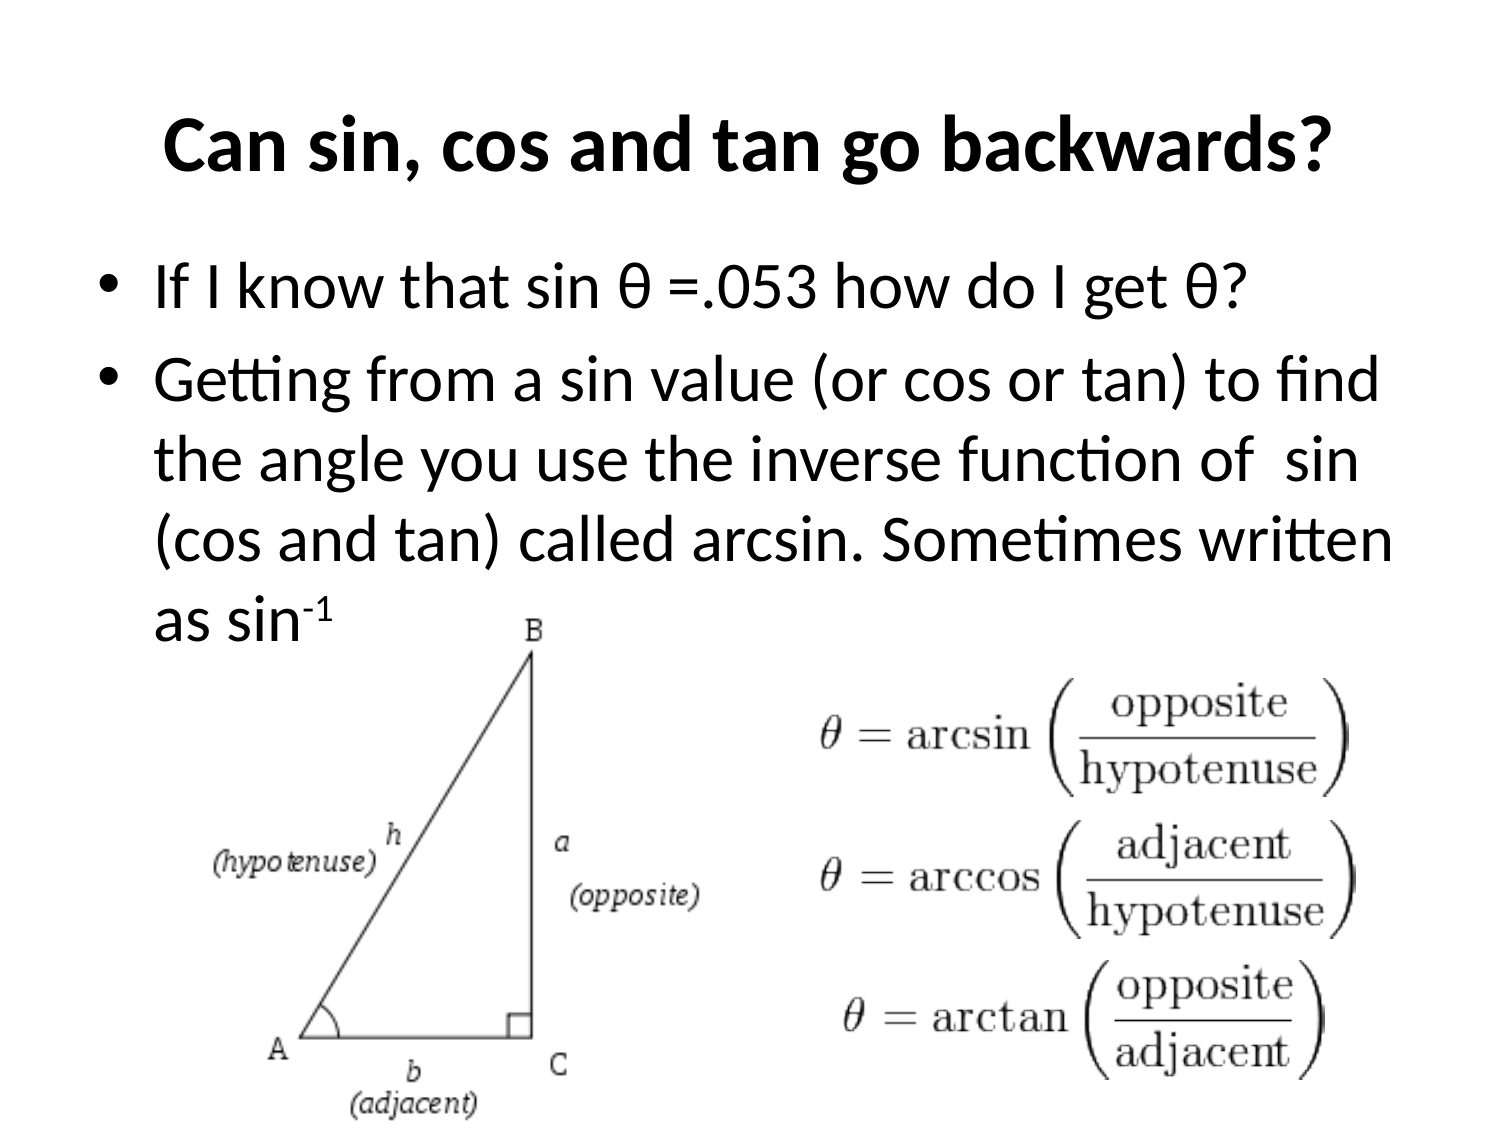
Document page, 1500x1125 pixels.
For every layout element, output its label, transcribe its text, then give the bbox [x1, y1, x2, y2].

title Can sin, cos and tan go backwards? [74, 44, 1426, 233]
picture [820, 678, 1349, 797]
list If I know that sin θ =.053 how do I get θ? Getting from a sin value (or cos or tan) to find the angle you use the inverse function of sin (cos and tan) called arcsin. Sometimes written as sin-1 [81, 234, 1433, 978]
picture [210, 616, 704, 1125]
picture [843, 960, 1325, 1080]
picture [820, 820, 1356, 939]
